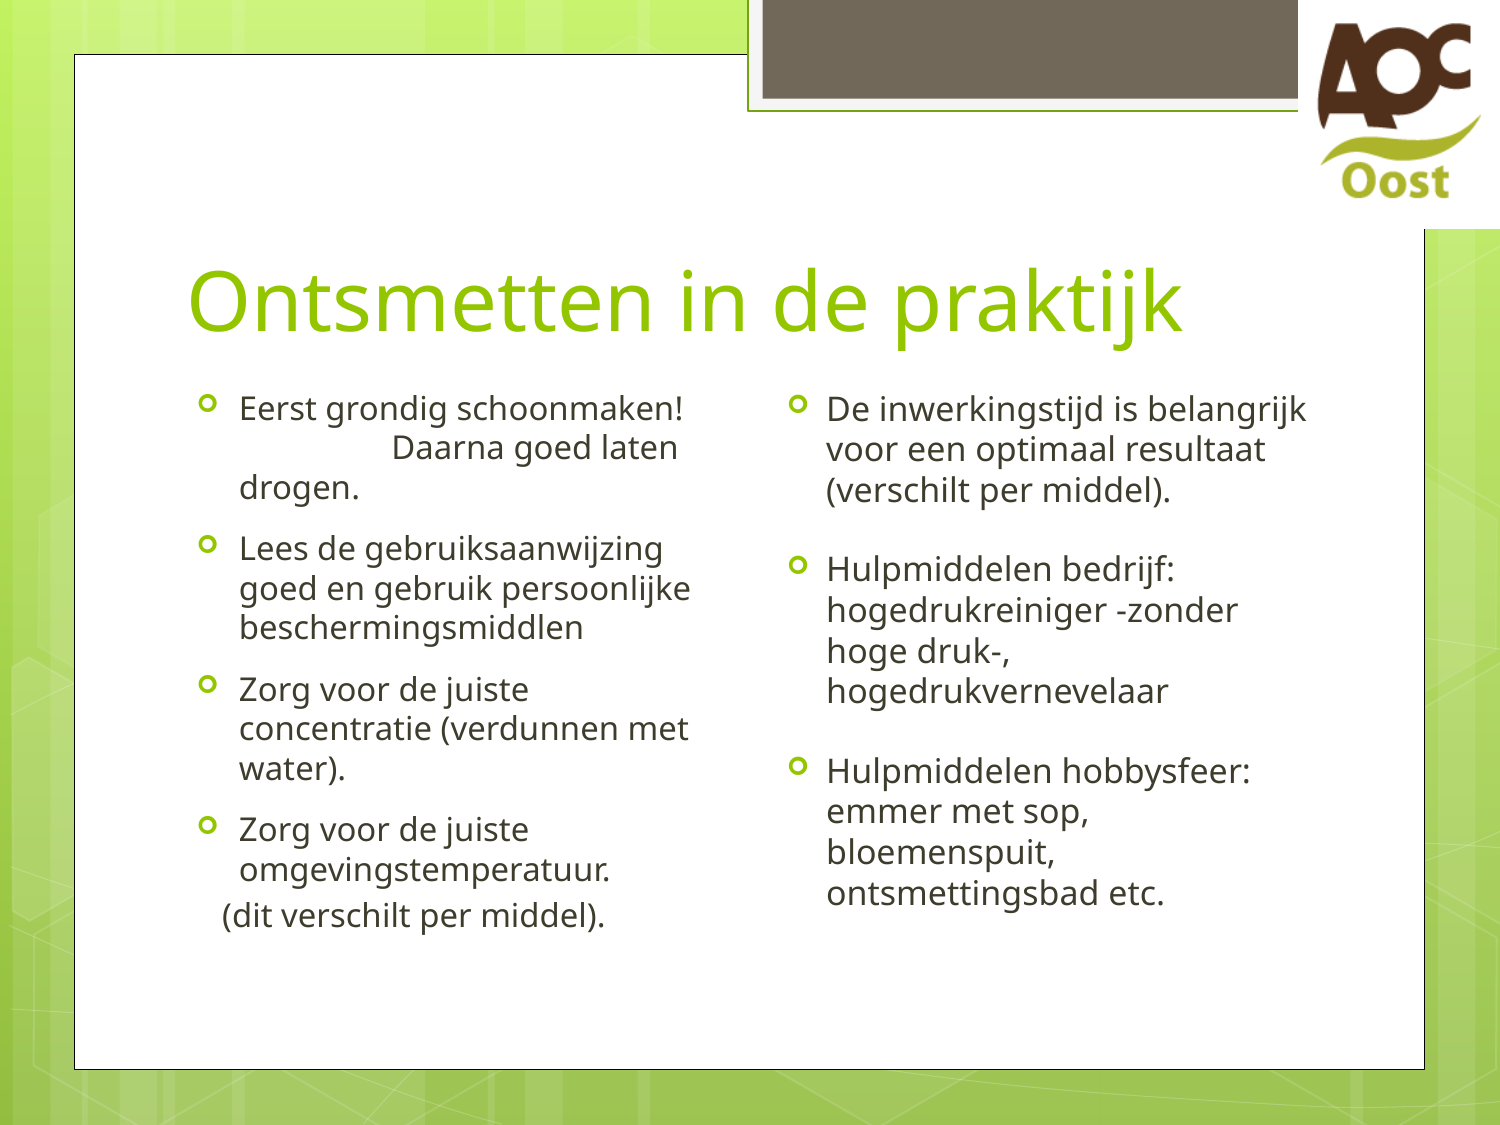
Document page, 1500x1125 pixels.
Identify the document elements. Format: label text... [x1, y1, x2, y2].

list Eerst grondig schoonmaken! Daarna goed laten drogen. Lees de gebruiksaanwijzing goed en gebruik persoonlijke beschermingsmiddlen Zorg voor de juiste concentratie (verdunnen met water). Zorg voor de juiste omgevingstemperatuur. (dit verschilt per middel). [171, 379, 732, 953]
title Ontsmetten in de praktijk [171, 168, 1324, 357]
picture [1298, 0, 1500, 229]
list De inwerkingstijd is belangrijk voor een optimaal resultaat (verschilt per middel). Hulpmiddelen bedrijf: hogedrukreiniger -zonder hoge druk-, hogedrukvernevelaar Hulpmiddelen hobbysfeer: emmer met sop, bloemenspuit, ontsmettingsbad etc. [761, 379, 1323, 953]
